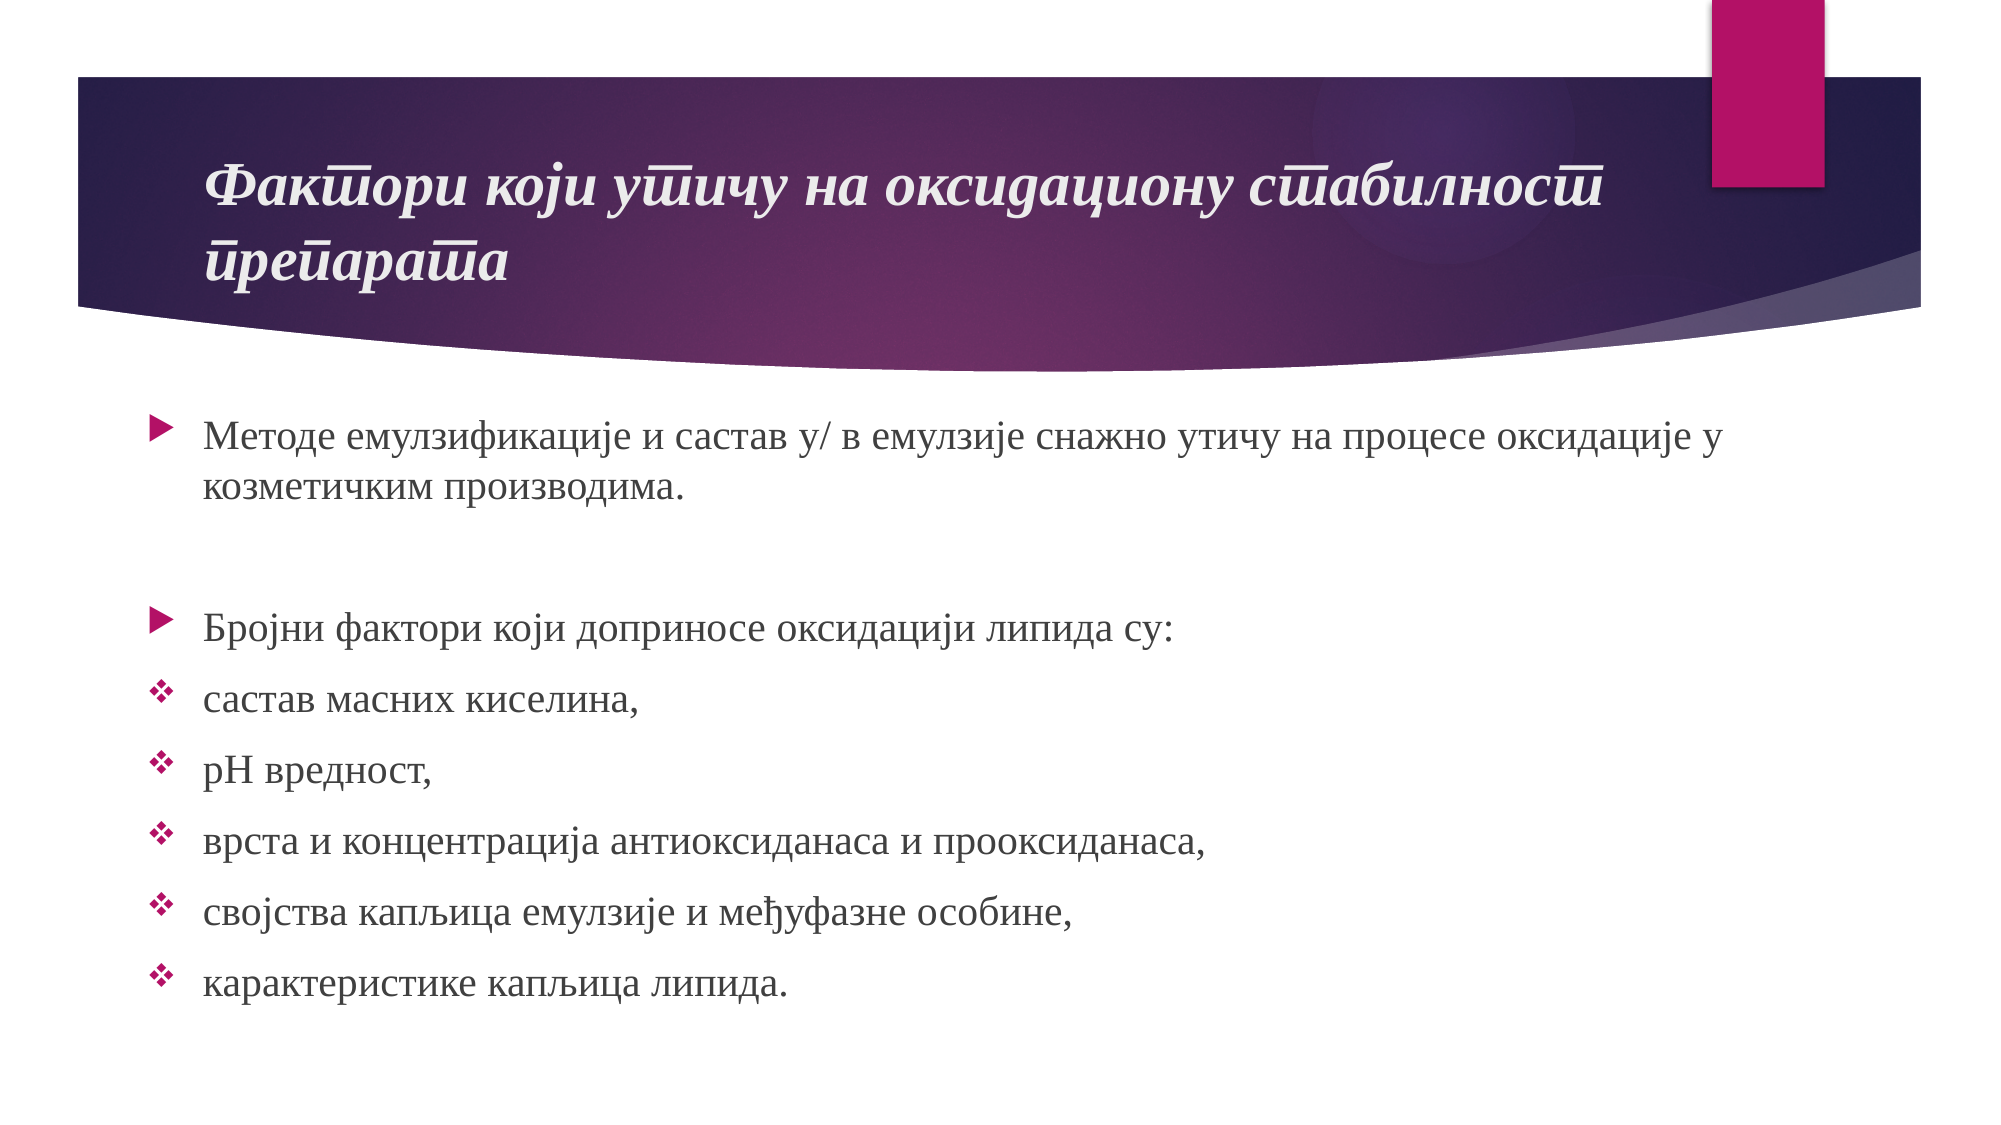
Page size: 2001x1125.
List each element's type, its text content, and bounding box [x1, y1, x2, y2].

list Методе емулзификације и састав у/ в емулзије снажно утичу на процесе оксидације у козметичким производима. Бројни фактори који доприносе оксидацији липида су: састав масних киселина, pH вредност, врста и концентрација антиоксиданаcа и прооксиданаcа, својства капљица емулзије и међуфазне особине, карактеристике капљица липида. [131, 400, 1832, 1097]
title Фактори који утичу на оксидациону стабилност препарата [189, 159, 1627, 276]
